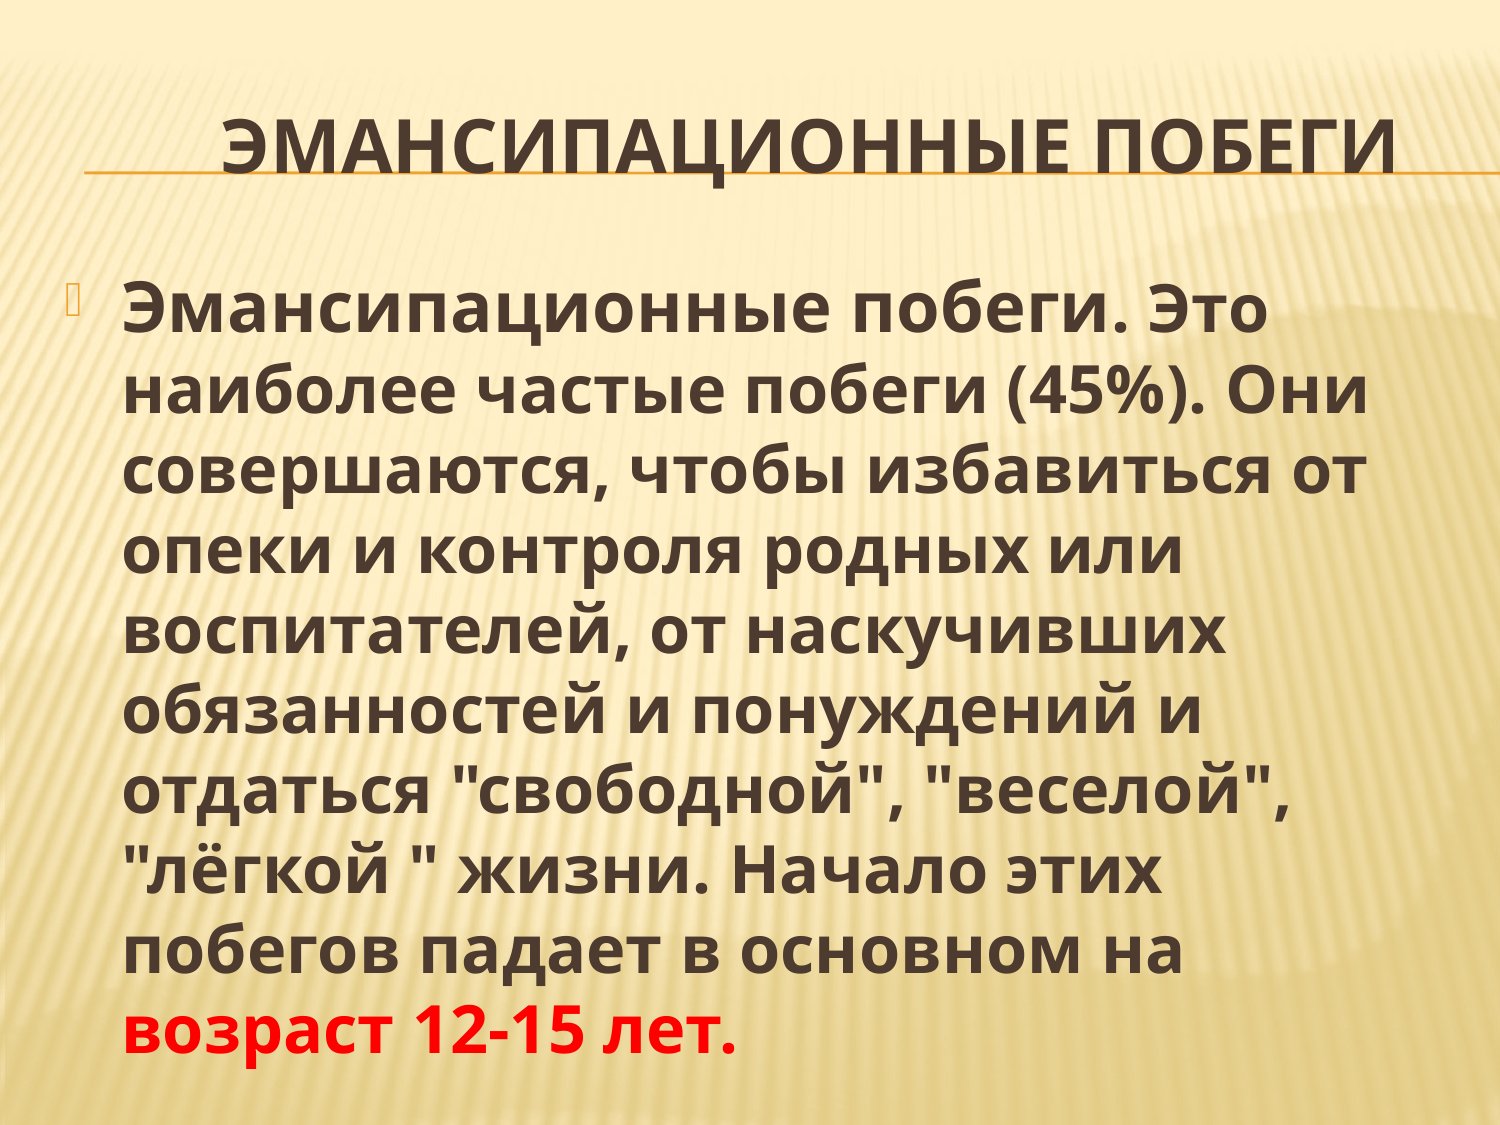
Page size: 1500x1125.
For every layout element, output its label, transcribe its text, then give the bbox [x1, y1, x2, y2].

list Эмансипационные побеги. Это наиболее частые побеги (45%). Они совершаются, чтобы избавиться от опеки и контроля родных или воспитателей, от наскучивших обязанностей и понуждений и отдаться "свободной", "веселой", "лёгкой " жизни. Начало этих побегов падает в основном на возраст 12-15 лет. [50, 254, 1475, 998]
title Эмансипационные побеги [50, 75, 1475, 213]
